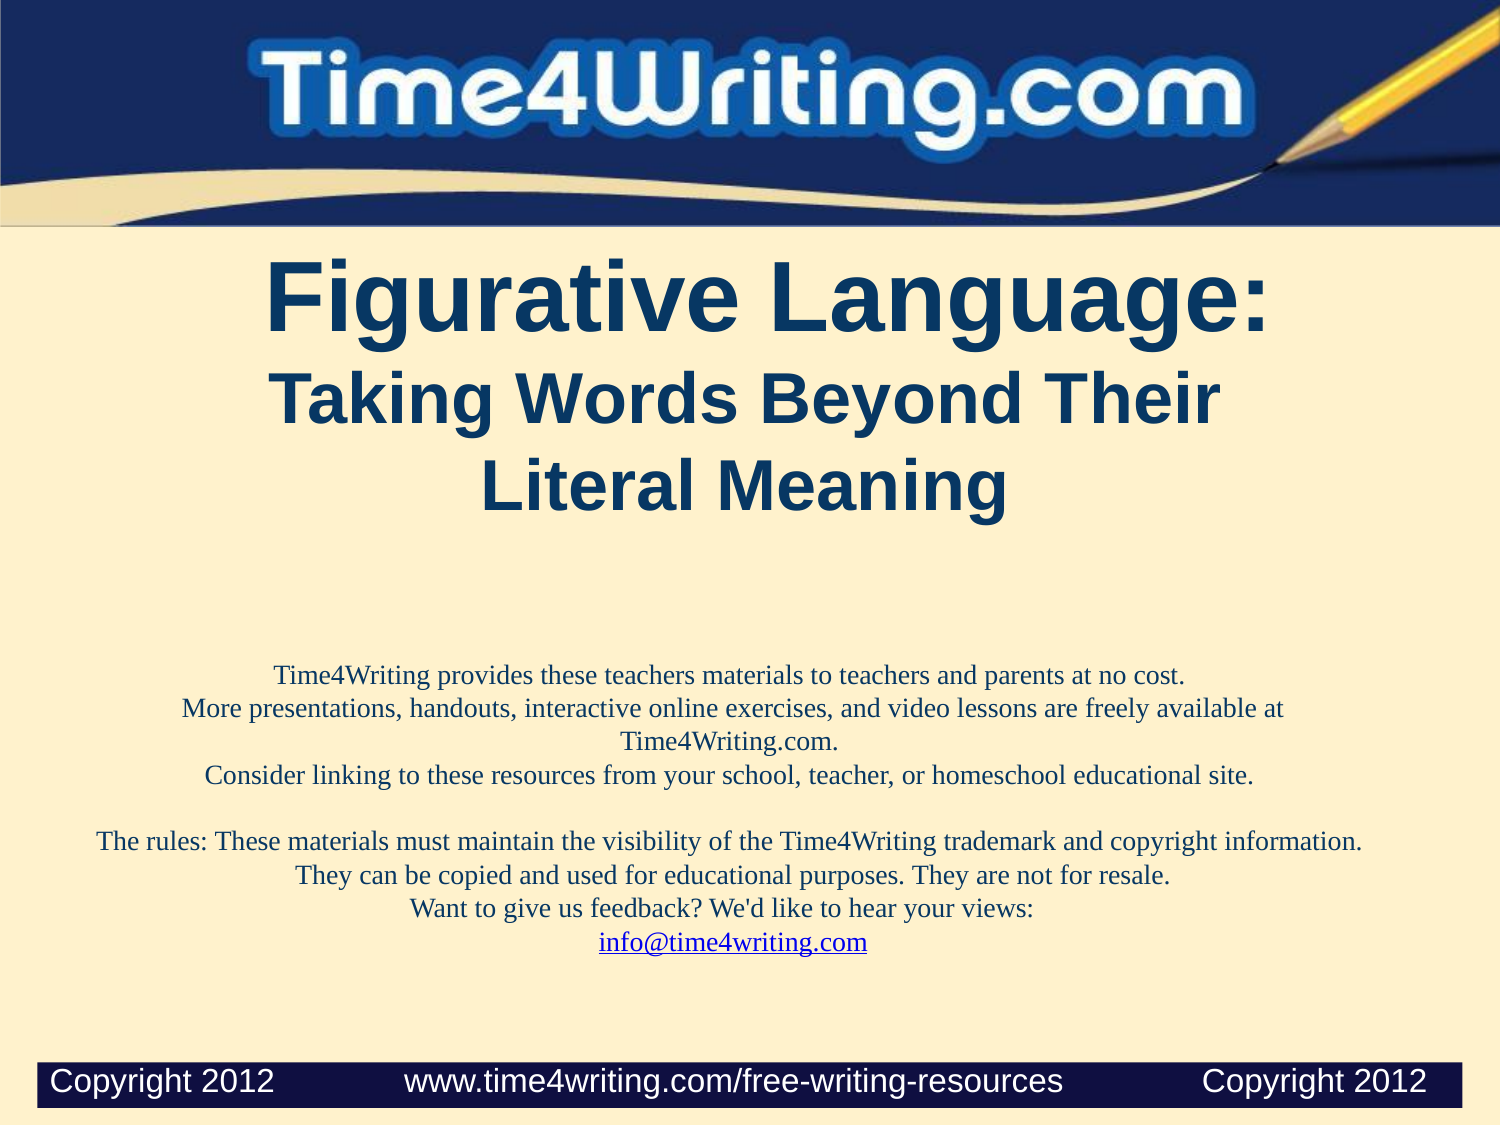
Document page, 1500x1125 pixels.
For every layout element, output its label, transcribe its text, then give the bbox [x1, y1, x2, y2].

text_box [0, 0, 1500, 227]
text_box Time4Writing provides these teachers materials to teachers and parents at no cost. More presentations, handouts, interactive online exercises, and video lessons are freely available at Time4Writing.com. Consider linking to these resources from your school, teacher, or homeschool educational site. The rules: These materials must maintain the visibility of the Time4Writing trademark and copyright information. They can be copied and used for educational purposes. They are not for resale. Want to give us feedback? We'd like to hear your views: info@time4writing.com [60, 650, 1406, 963]
title Figurative Language: Taking Words Beyond Their Literal Meaning [135, 227, 1376, 531]
picture [0, 227, 1500, 1125]
text_box Copyright 2012 www.time4writing.com/free-writing-resources Copyright 2012 [48, 1062, 1450, 1101]
text_box [35, 1060, 1464, 1110]
